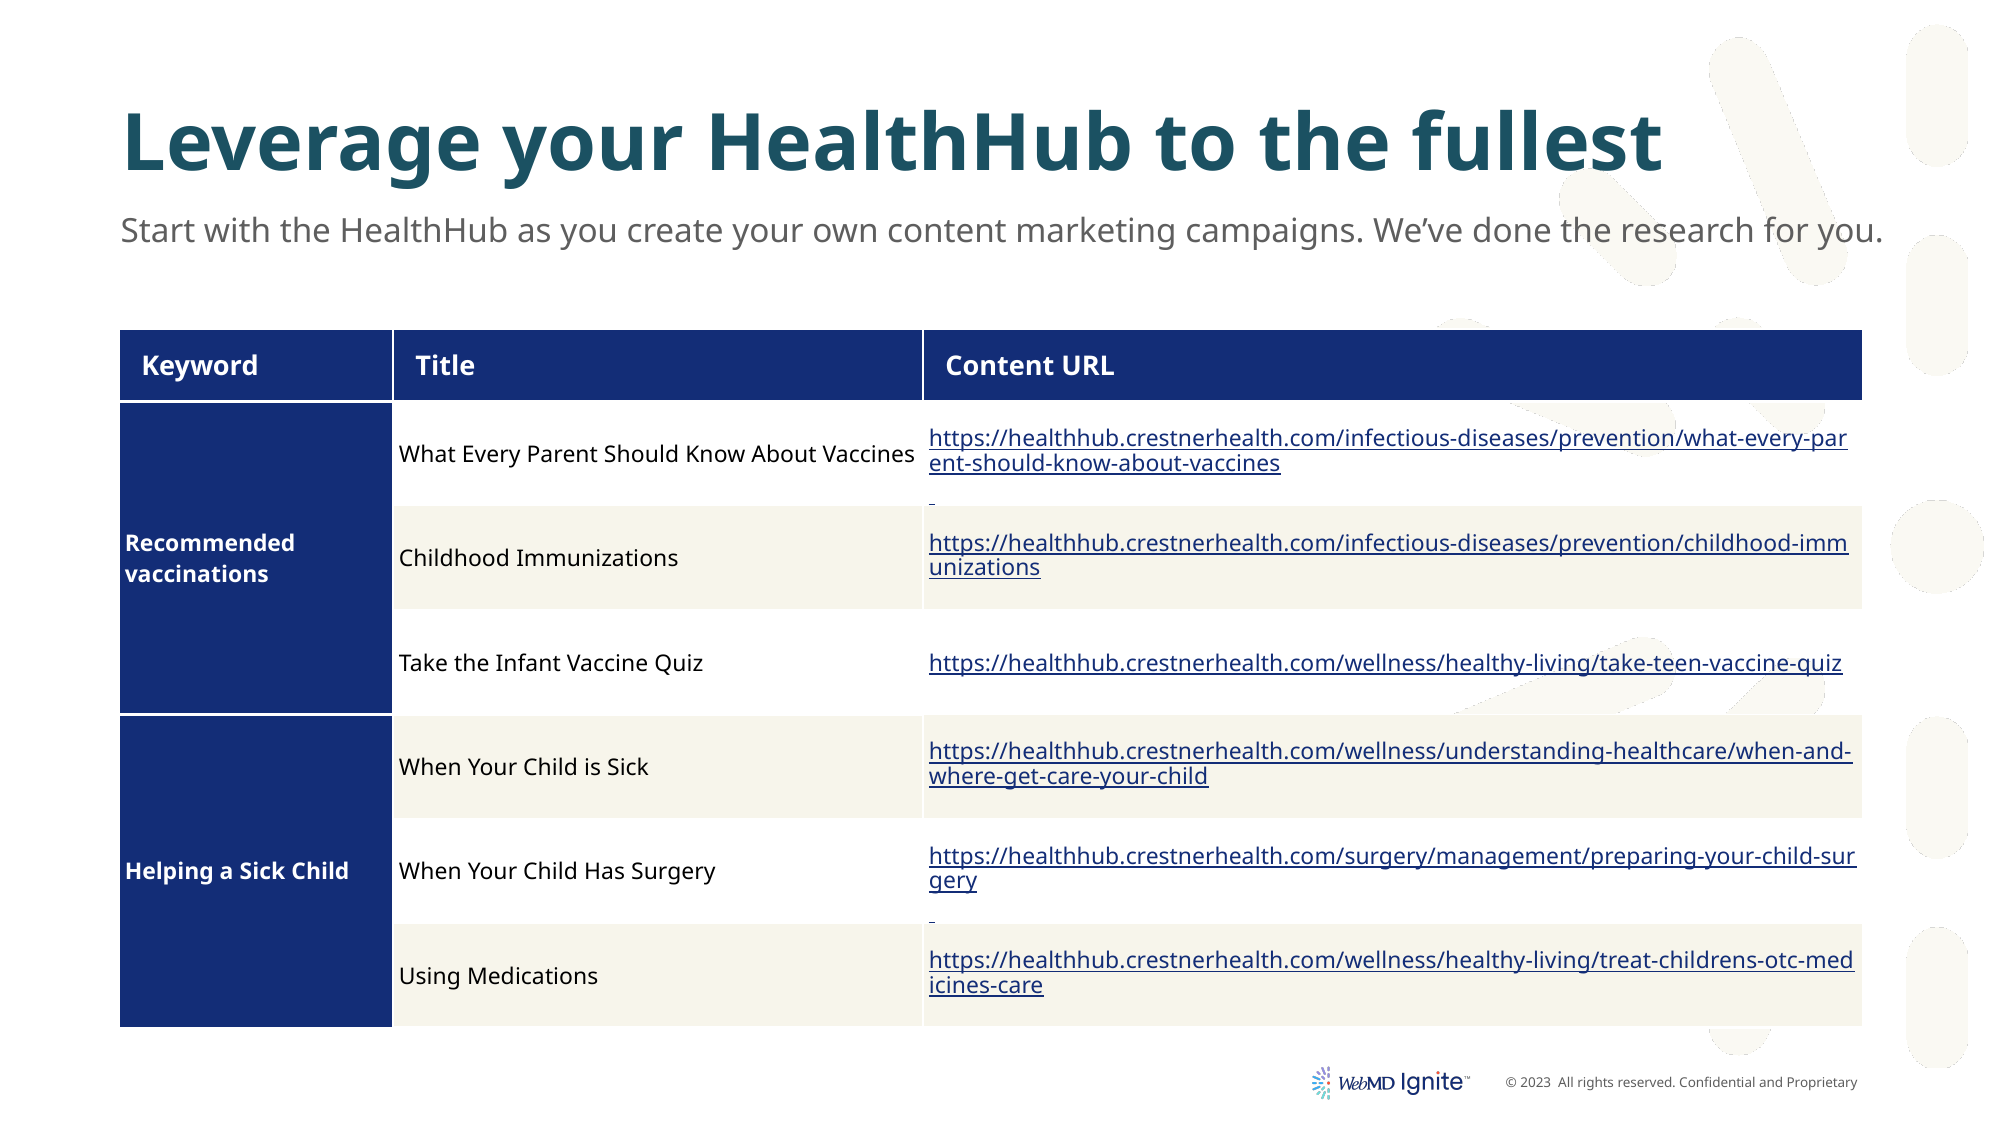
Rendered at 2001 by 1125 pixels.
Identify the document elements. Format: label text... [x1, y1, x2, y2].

table_cell Take the Infant Vaccine Quiz [394, 611, 922, 713]
table_cell When Your Child is Sick [394, 716, 922, 818]
table_cell When Your Child Has Surgery [394, 820, 922, 923]
table_cell https://healthhub.crestnerhealth.com/infectious-diseases/prevention/what-every-parent-should-know-about-vaccines [924, 403, 1862, 505]
table_cell https://healthhub.crestnerhealth.com/surgery/management/preparing-your-child-surgery [924, 820, 1862, 923]
table_header Content URL [924, 330, 1862, 400]
table_cell Childhood Immunizations [394, 506, 922, 609]
table_header Title [394, 330, 922, 400]
picture [1308, 1063, 1474, 1103]
table_cell https://healthhub.crestnerhealth.com/infectious-diseases/prevention/childhood-immunizations [924, 506, 1862, 609]
list Start with the HealthHub as you create your own content marketing campaigns. We’ve done the research for you. [120, 170, 1907, 277]
title Leverage your HealthHub to the fullest [121, 0, 1864, 170]
table_cell Using Medications [394, 924, 922, 1026]
table_cell Recommended vaccinations [120, 403, 392, 713]
table_cell Helping a Sick Child [120, 716, 392, 1027]
table_cell What Every Parent Should Know About Vaccines [394, 403, 922, 505]
table_header Keyword [120, 330, 392, 400]
table_cell https://healthhub.crestnerhealth.com/wellness/healthy-living/take-teen-vaccine-quiz [924, 611, 1862, 714]
table_cell https://healthhub.crestnerhealth.com/wellness/understanding-healthcare/when-and-where-get-care-your-child [924, 715, 1862, 818]
table_cell https://healthhub.crestnerhealth.com/wellness/healthy-living/treat-childrens-otc-medicines-care [924, 924, 1862, 1026]
